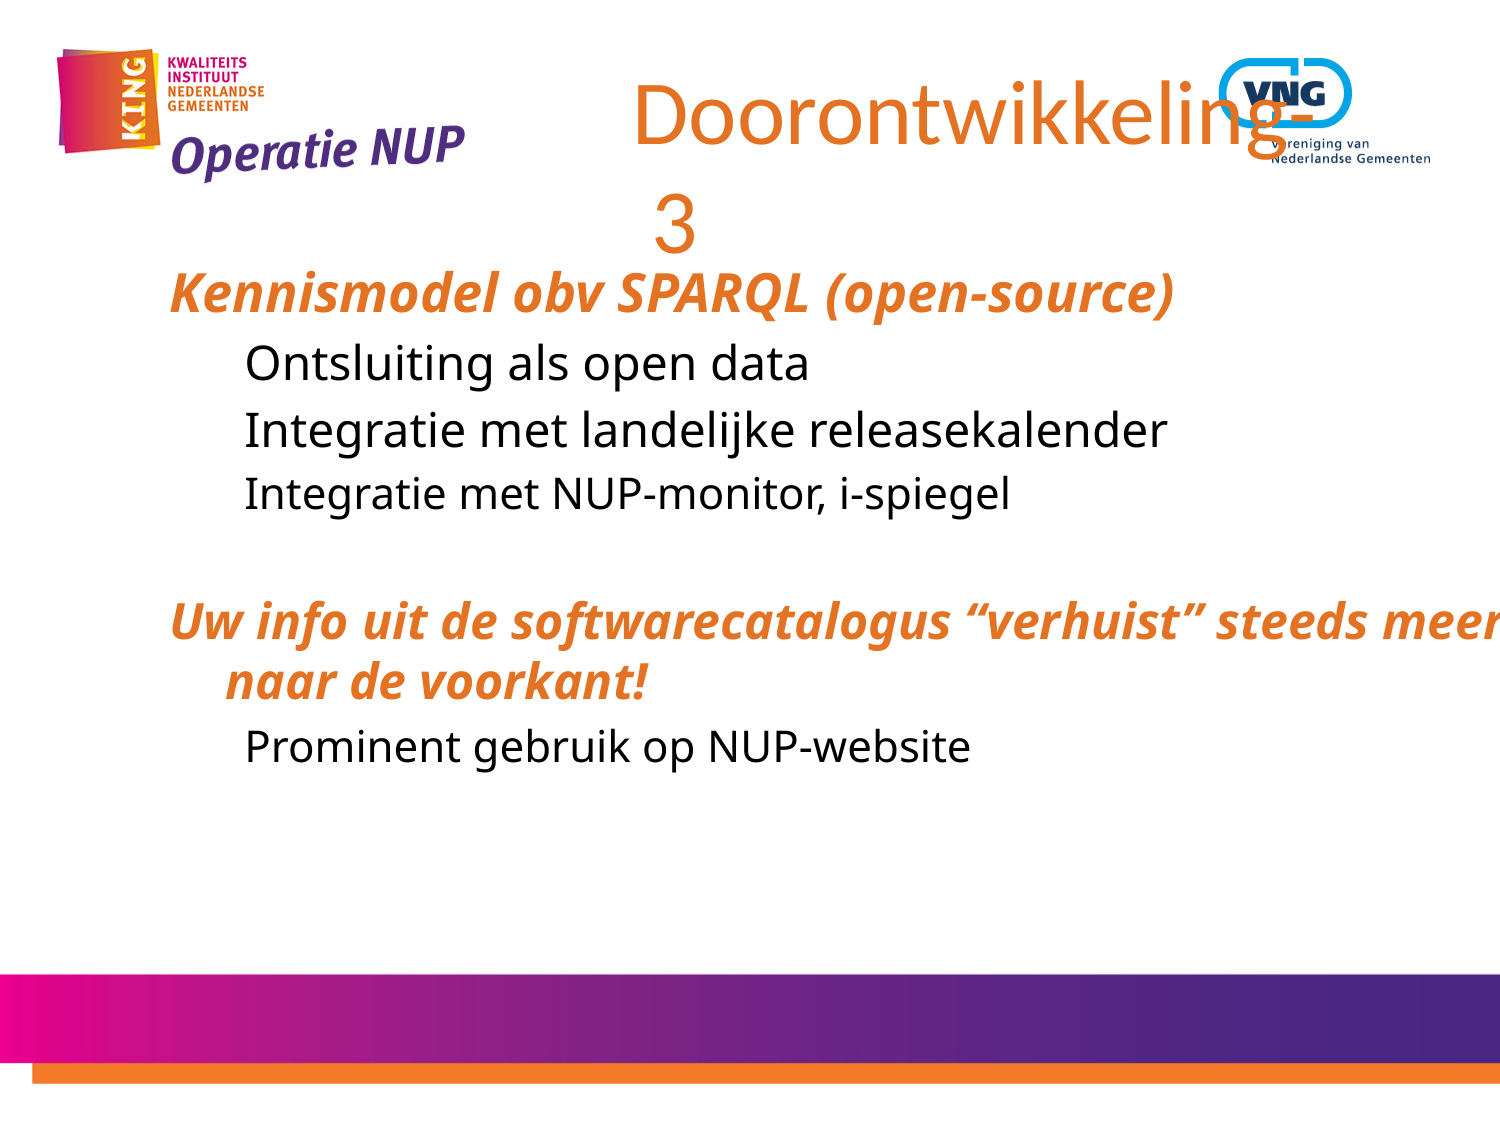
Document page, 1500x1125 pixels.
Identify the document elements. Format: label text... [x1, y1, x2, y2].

list Kennismodel obv SPARQL (open-source) Ontsluiting als open data Integratie met landelijke releasekalender Integratie met NUP-monitor, i-spiegel Uw info uit de softwarecatalogus “verhuist” steeds meer naar de voorkant! Prominent gebruik op NUP-website [154, 250, 1500, 994]
picture [0, 0, 1500, 1125]
title Doorontwikkeling-3 [0, 45, 1350, 233]
